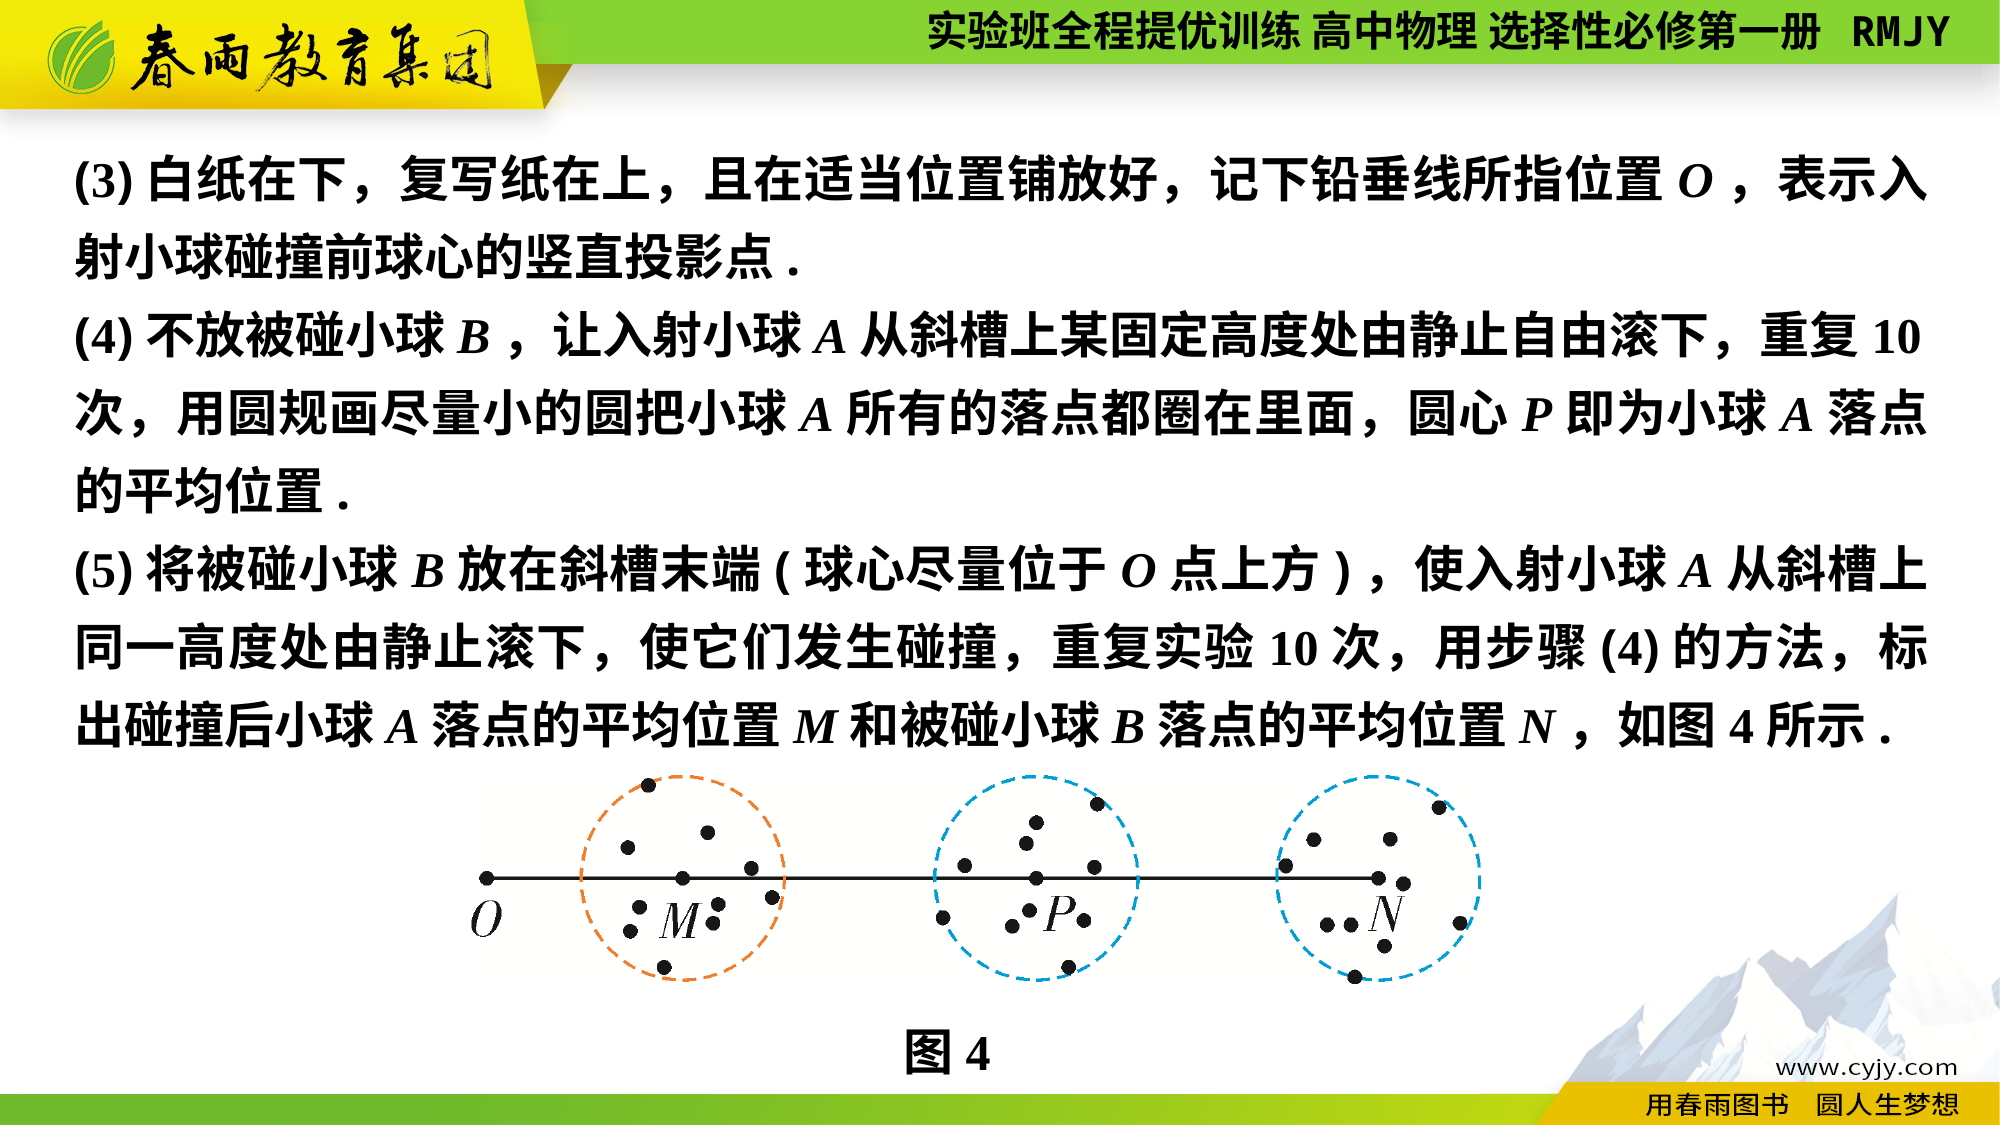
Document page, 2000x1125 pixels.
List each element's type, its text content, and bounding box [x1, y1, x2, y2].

list (3)白纸在下，复写纸在上，且在适当位置铺放好，记下铅垂线所指位置O，表示入射小球碰撞前球心的竖直投影点. (4)不放被碰小球B，让入射小球A从斜槽上某固定高度处由静止自由滚下，重复10次，用圆规画尽量小的圆把小球A所有的落点都圈在里面，圆心P即为小球A落点的平均位置. (5)将被碰小球B放在斜槽末端(球心尽量位于O点上方)，使入射小球A从斜槽上同一高度处由静止滚下，使它们发生碰撞，重复实验10次，用步骤(4)的方法，标出碰撞后小球A落点的平均位置M和被碰小球B落点的平均位置N，如图4所示. [59, 122, 1944, 760]
text_box 图4 [888, 993, 1006, 1088]
picture [0, 0, 2000, 1125]
